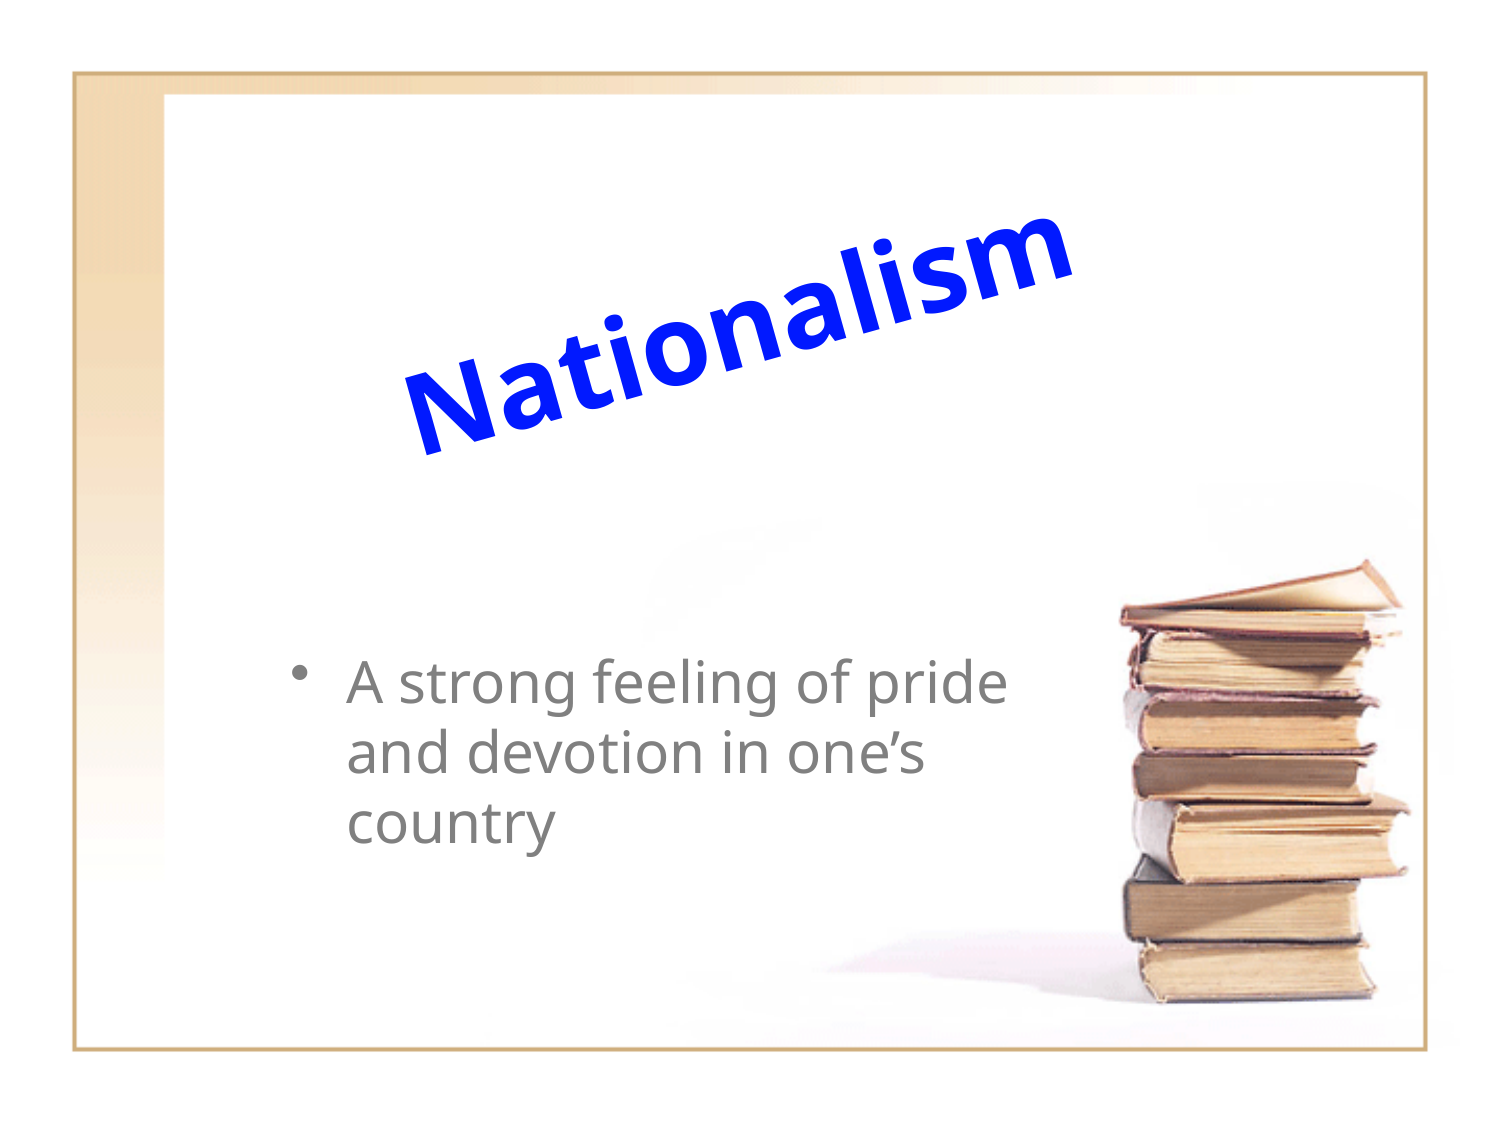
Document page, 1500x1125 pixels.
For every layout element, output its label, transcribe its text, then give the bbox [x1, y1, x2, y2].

text_box Nationalism [27, 0, 1448, 719]
list A strong feeling of pride and devotion in one’s country [274, 637, 1113, 1018]
picture [0, 0, 1500, 1125]
